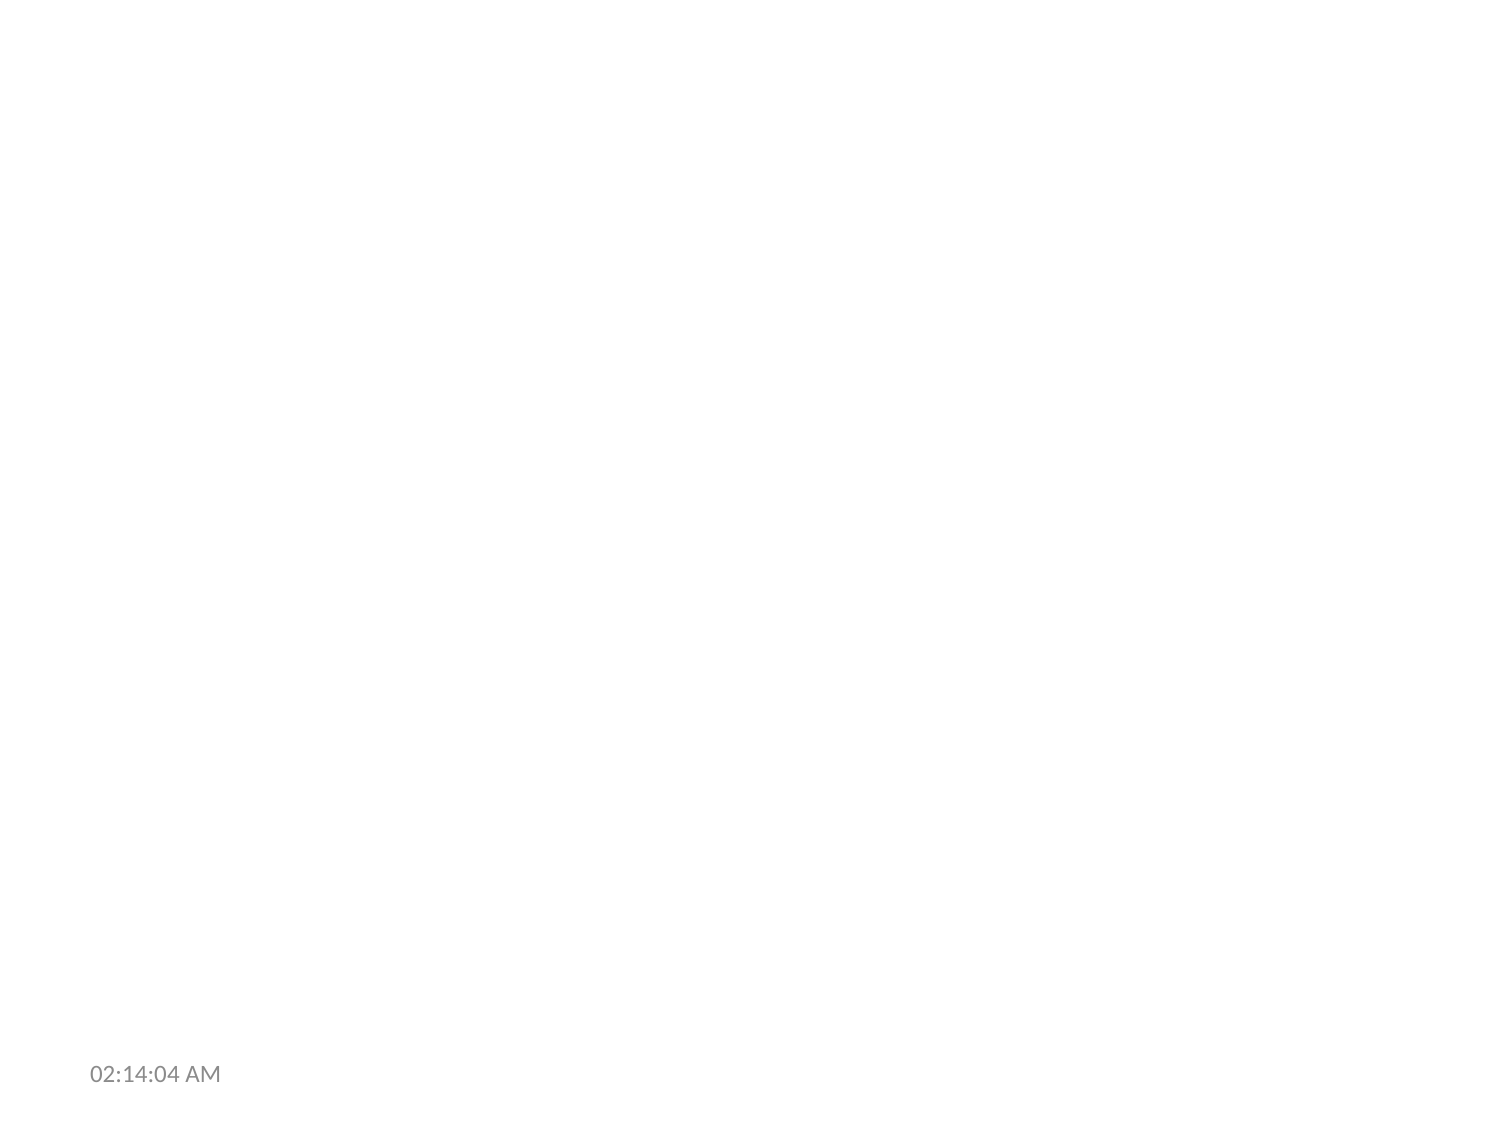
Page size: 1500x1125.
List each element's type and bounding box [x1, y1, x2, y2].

slide_number [75, 1042, 425, 1103]
